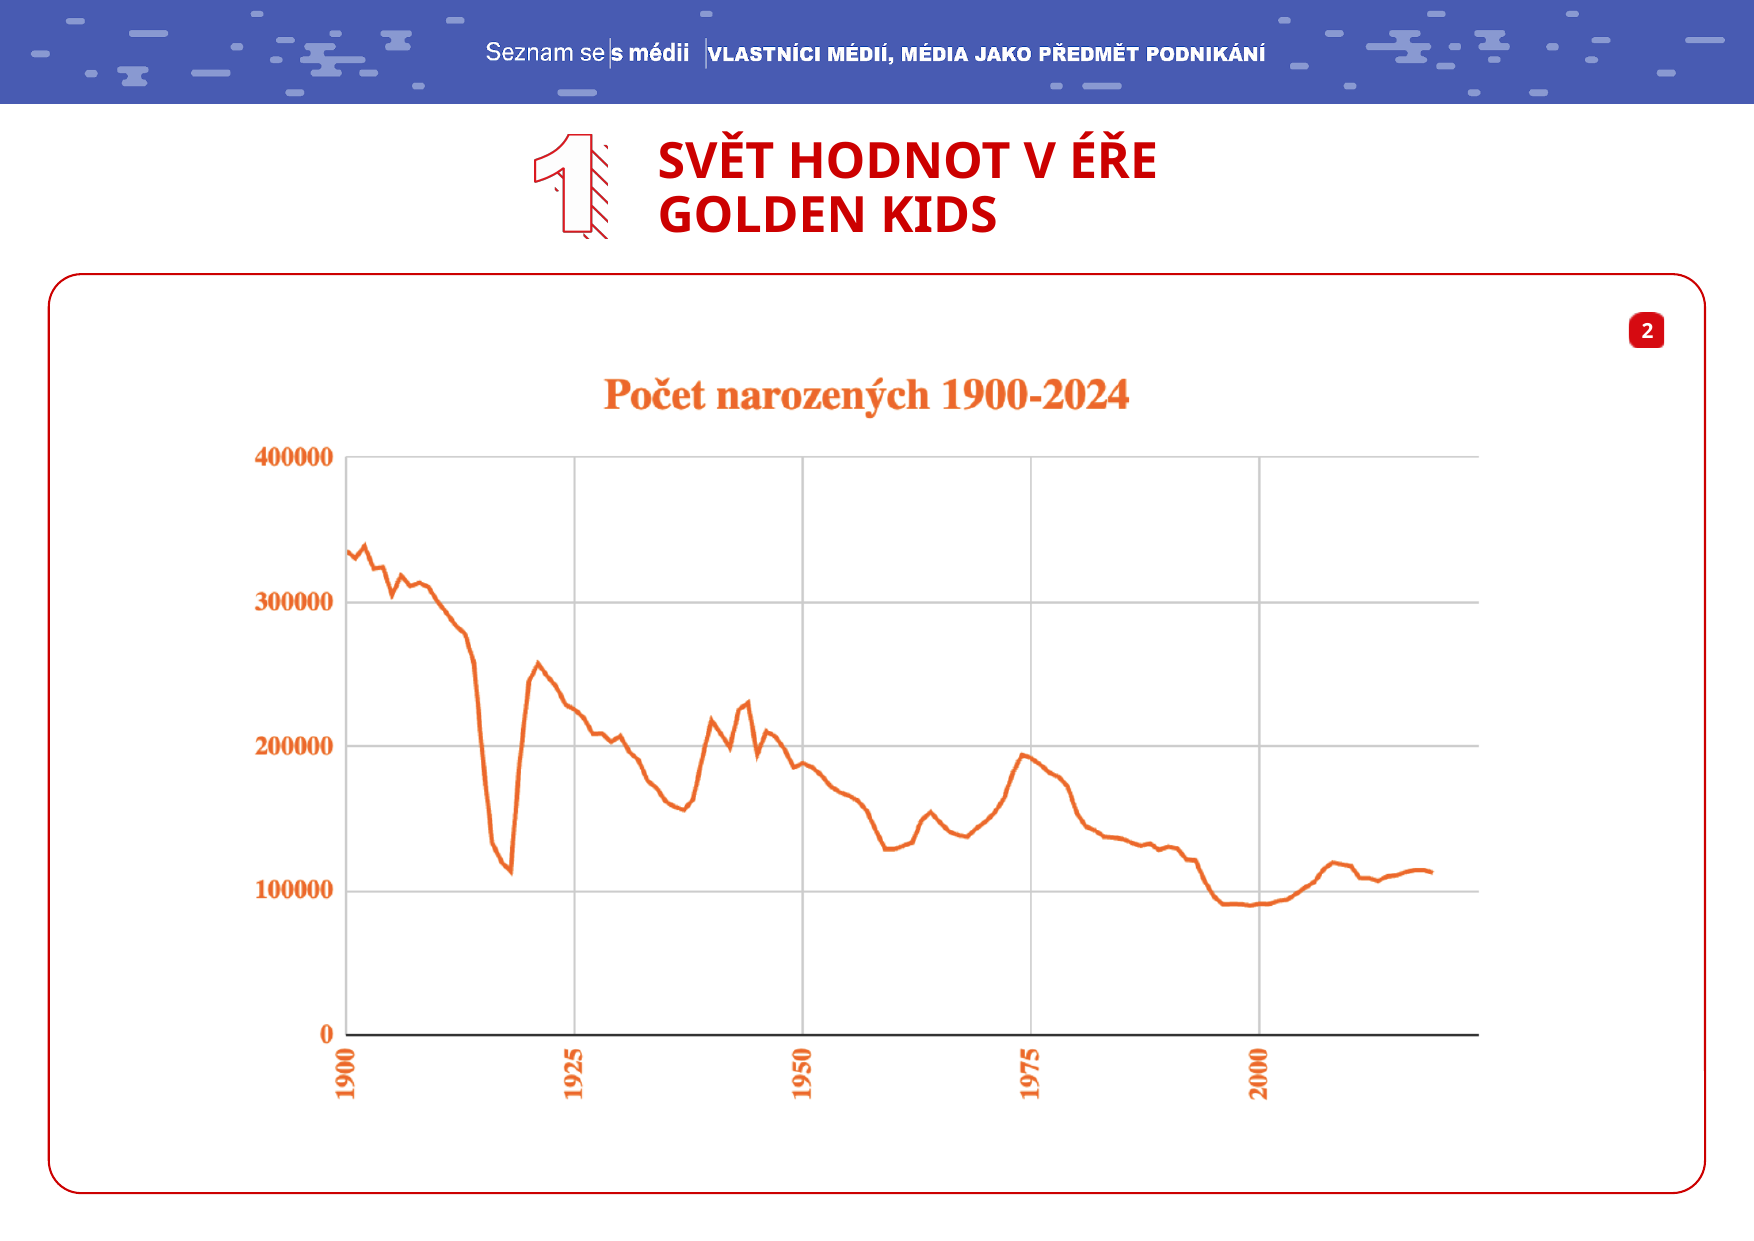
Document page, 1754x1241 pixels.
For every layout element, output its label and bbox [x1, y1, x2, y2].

text_box [46, 272, 1708, 1196]
text_box [1626, 311, 1667, 353]
picture [0, 0, 1754, 104]
picture [224, 347, 1508, 1132]
text_box [534, 121, 1346, 252]
